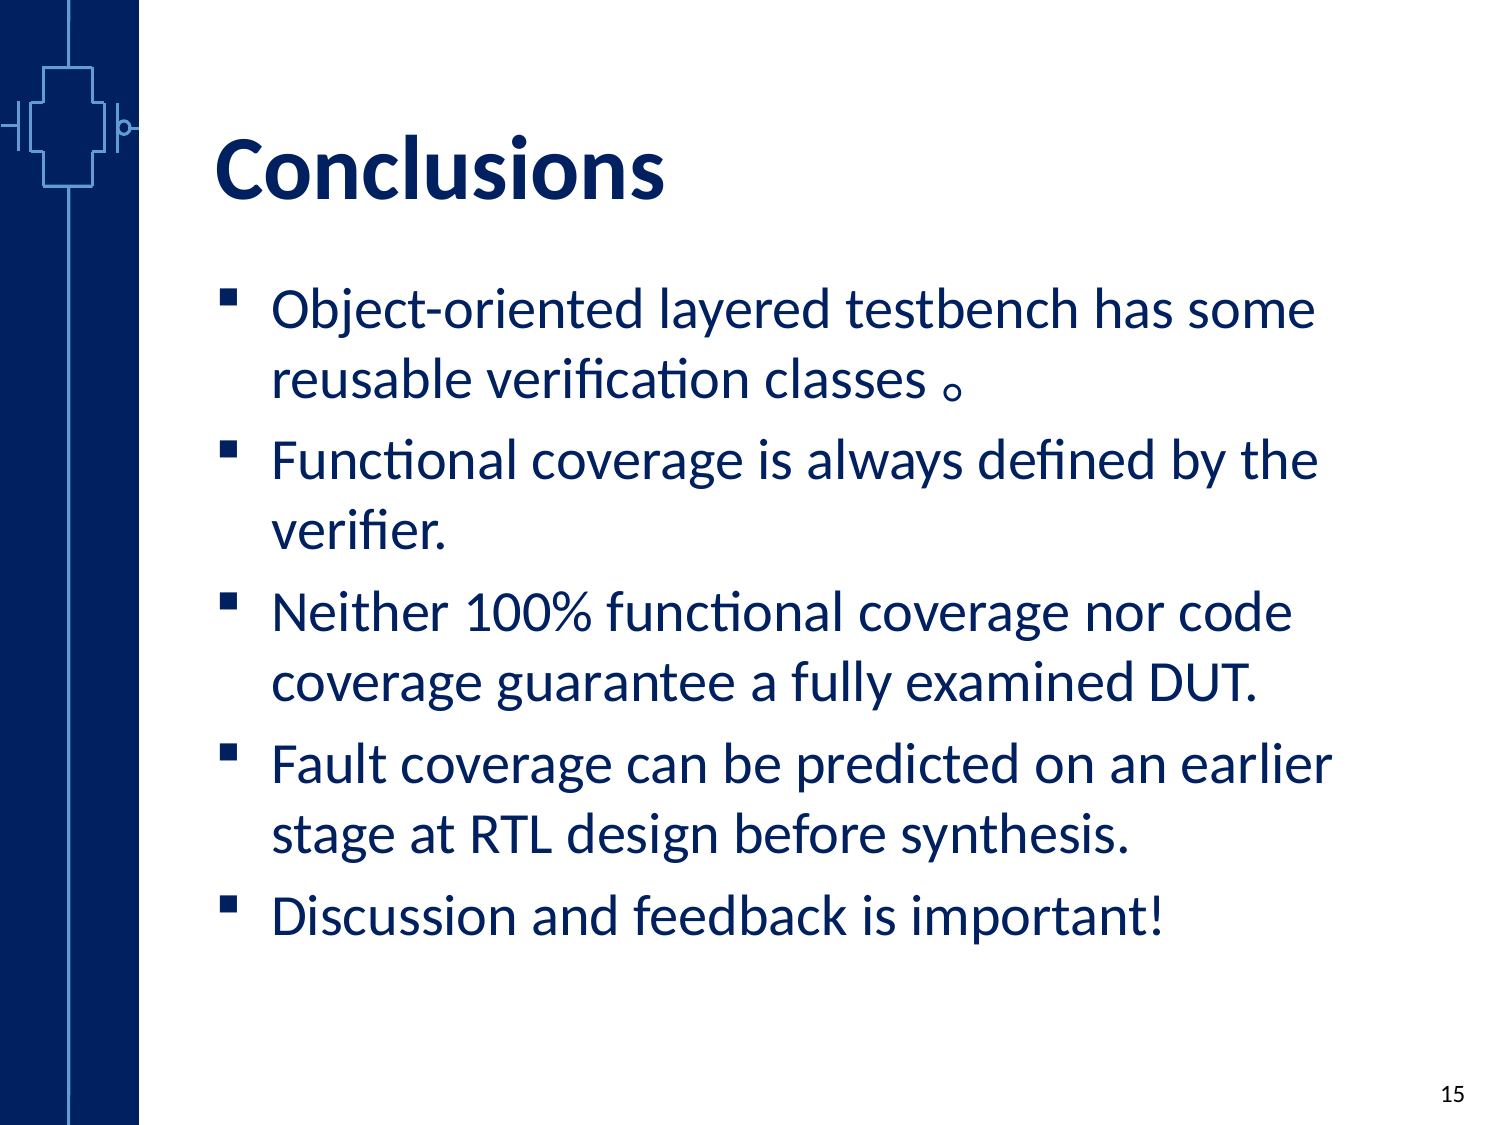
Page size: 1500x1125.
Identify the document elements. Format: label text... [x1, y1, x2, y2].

list Object-oriented layered testbench has some reusable verification classes。 Functional coverage is always defined by the verifier. Neither 100% functional coverage nor code coverage guarantee a fully examined DUT. Fault coverage can be predicted on an earlier stage at RTL design before synthesis. Discussion and feedback is important! [200, 262, 1425, 988]
slide_number 15 [1425, 1062, 1488, 1123]
title Conclusions [200, 37, 1388, 225]
